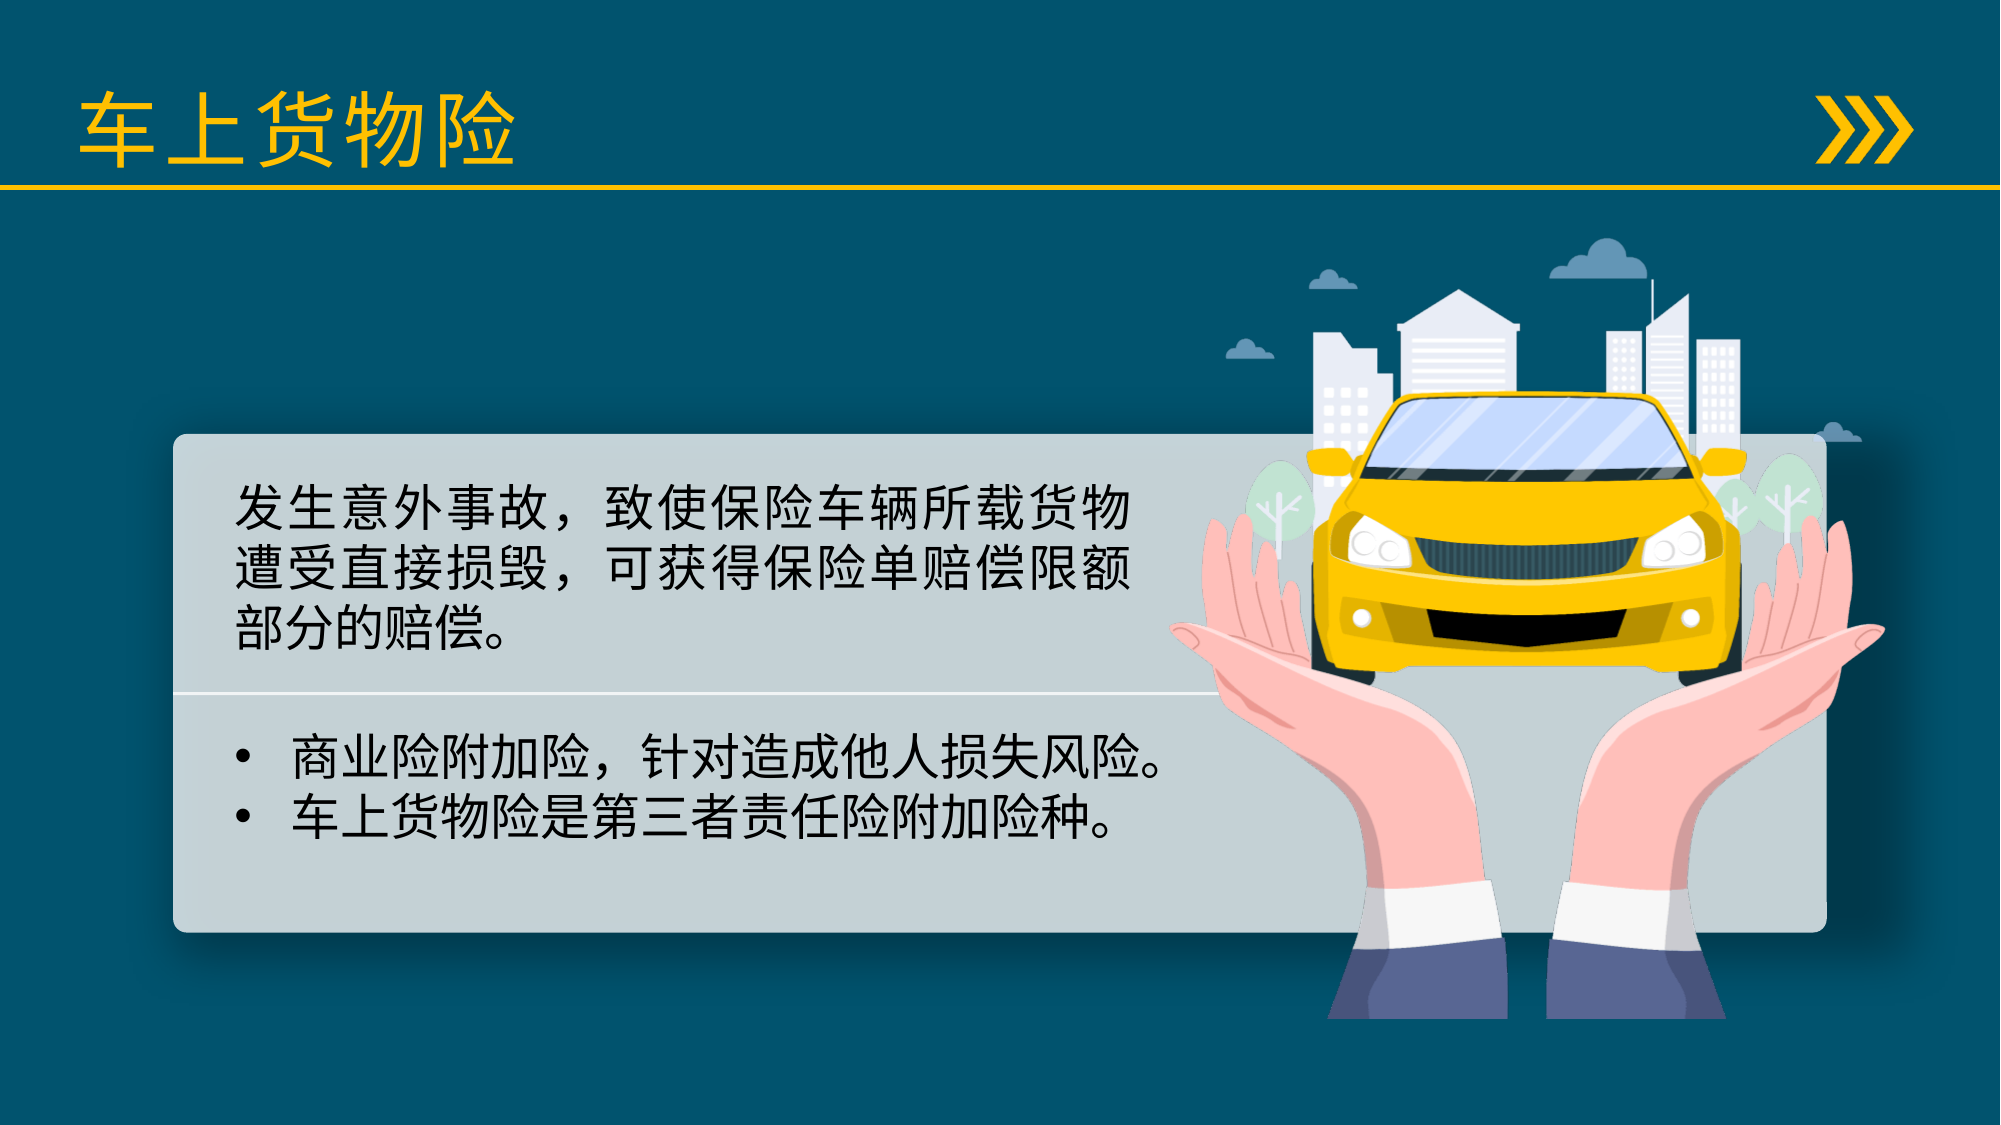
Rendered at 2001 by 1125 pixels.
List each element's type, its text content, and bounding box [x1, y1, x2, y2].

picture [1875, 96, 1913, 163]
text_box 商业险附加险，针对造成他人损失风险。 车上货物险是第三者责任险附加险种。 [219, 718, 1058, 853]
picture [1846, 96, 1884, 163]
picture [1058, 280, 1884, 1018]
picture [1226, 339, 1274, 358]
picture [1309, 270, 1357, 289]
picture [1550, 239, 1647, 278]
picture [1817, 96, 1855, 163]
text_box 车上货物险 [60, 70, 532, 185]
text_box [172, 432, 1058, 934]
text_box 发生意外事故，致使保险车辆所载货物遭受直接损毁，可获得保险单赔偿限额部分的赔偿。 [219, 469, 1058, 664]
